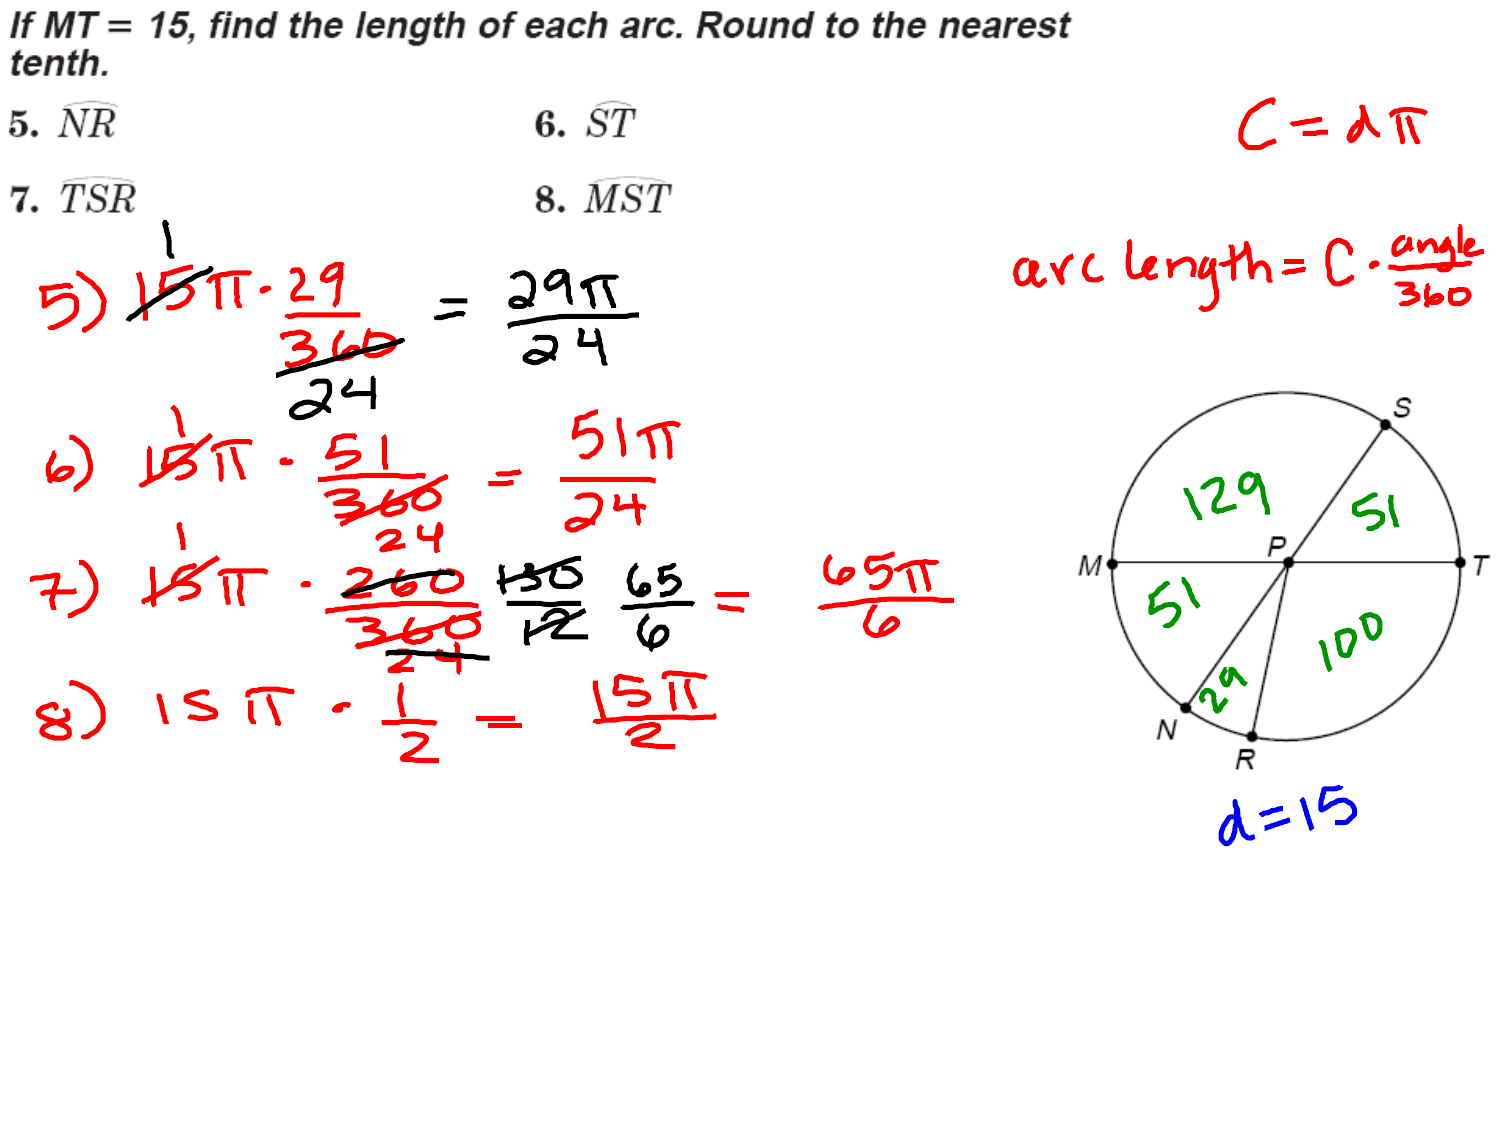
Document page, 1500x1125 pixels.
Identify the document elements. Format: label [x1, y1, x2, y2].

text_box [40, 284, 78, 329]
text_box [377, 530, 406, 551]
text_box [542, 609, 568, 624]
text_box [38, 672, 717, 761]
text_box [1264, 819, 1291, 830]
text_box [396, 569, 404, 578]
text_box [581, 276, 618, 289]
text_box [1083, 255, 1104, 281]
text_box [392, 582, 416, 596]
text_box [179, 580, 200, 600]
text_box [171, 405, 184, 438]
text_box [506, 602, 582, 606]
text_box [207, 272, 252, 283]
text_box [527, 609, 586, 637]
text_box [435, 312, 465, 319]
text_box [261, 287, 270, 292]
text_box [69, 436, 92, 491]
text_box [216, 281, 221, 310]
text_box [347, 618, 385, 645]
text_box [162, 444, 195, 469]
text_box [921, 567, 931, 592]
text_box [864, 604, 899, 637]
text_box [865, 553, 895, 589]
text_box [1464, 239, 1485, 256]
text_box [341, 571, 455, 597]
text_box [137, 272, 145, 307]
text_box [382, 501, 407, 516]
text_box [1348, 106, 1381, 142]
text_box [825, 556, 854, 586]
text_box [178, 523, 184, 550]
text_box [552, 620, 589, 638]
text_box [614, 495, 635, 510]
text_box [1439, 238, 1454, 264]
text_box [1220, 242, 1271, 283]
text_box [231, 448, 245, 480]
text_box [560, 478, 656, 482]
text_box [501, 583, 506, 594]
text_box [550, 567, 582, 588]
text_box [333, 330, 359, 357]
picture [0, 0, 1085, 230]
text_box [638, 504, 646, 509]
text_box [167, 238, 173, 259]
text_box [281, 459, 292, 464]
text_box [446, 617, 480, 638]
text_box [1370, 262, 1378, 268]
text_box [524, 565, 533, 574]
text_box [276, 339, 404, 377]
text_box [404, 617, 414, 633]
text_box [1327, 239, 1353, 285]
text_box [431, 569, 463, 593]
text_box [325, 602, 479, 613]
text_box [524, 564, 532, 569]
text_box [1283, 268, 1306, 275]
text_box [382, 435, 387, 470]
text_box [140, 433, 212, 486]
text_box [498, 557, 582, 583]
text_box [566, 494, 602, 531]
text_box [1396, 283, 1419, 305]
text_box [326, 435, 360, 469]
text_box [1302, 131, 1328, 135]
text_box [1425, 284, 1443, 306]
text_box [1230, 244, 1235, 260]
text_box [1438, 266, 1453, 271]
text_box [496, 470, 522, 476]
text_box [342, 380, 372, 396]
text_box [1300, 798, 1314, 830]
text_box [819, 598, 954, 609]
text_box [500, 565, 504, 581]
text_box [659, 564, 681, 596]
text_box [1290, 118, 1323, 126]
text_box [604, 282, 615, 308]
text_box [524, 336, 557, 364]
text_box [151, 566, 155, 596]
text_box [895, 560, 938, 571]
text_box [1259, 807, 1283, 817]
text_box [1014, 259, 1047, 287]
text_box [217, 452, 223, 481]
text_box [595, 329, 606, 366]
text_box [628, 564, 650, 596]
text_box [436, 656, 457, 661]
text_box [573, 411, 602, 458]
text_box [127, 267, 212, 321]
text_box [1397, 115, 1404, 143]
text_box [578, 329, 598, 346]
text_box [1168, 258, 1195, 277]
text_box [290, 380, 331, 419]
text_box [717, 605, 745, 611]
text_box [545, 270, 573, 304]
text_box [1393, 236, 1413, 256]
text_box [520, 575, 540, 590]
text_box [618, 417, 626, 457]
text_box [508, 314, 639, 327]
text_box [664, 430, 672, 459]
text_box [457, 657, 461, 671]
text_box [638, 422, 681, 436]
text_box [291, 269, 314, 301]
text_box [324, 490, 364, 517]
text_box [1417, 239, 1437, 254]
text_box [450, 616, 462, 620]
text_box [1051, 255, 1074, 284]
text_box [175, 456, 196, 479]
text_box [633, 493, 641, 524]
text_box [318, 474, 426, 481]
picture [1074, 345, 1500, 780]
text_box [1320, 786, 1356, 824]
text_box [403, 630, 432, 644]
text_box [525, 620, 529, 646]
text_box [1389, 108, 1427, 116]
text_box [418, 523, 442, 553]
text_box [341, 475, 447, 526]
text_box [906, 569, 916, 592]
text_box [1388, 262, 1472, 270]
text_box [1406, 116, 1419, 143]
text_box [363, 329, 396, 349]
text_box [389, 655, 414, 671]
text_box [413, 488, 440, 510]
text_box [219, 570, 268, 575]
text_box [437, 649, 452, 654]
text_box [281, 331, 316, 367]
text_box [172, 564, 196, 584]
text_box [29, 574, 59, 611]
text_box [1232, 270, 1236, 281]
text_box [588, 287, 596, 308]
text_box [67, 561, 97, 617]
text_box [1449, 288, 1470, 305]
text_box [76, 272, 105, 332]
text_box [1199, 257, 1218, 311]
text_box [621, 602, 695, 609]
text_box [1220, 800, 1255, 845]
text_box [235, 277, 241, 308]
text_box [47, 452, 72, 482]
text_box [160, 266, 194, 294]
text_box [344, 592, 372, 597]
text_box [345, 568, 371, 593]
text_box [454, 643, 459, 654]
text_box [41, 591, 72, 595]
text_box [1240, 99, 1277, 149]
text_box [224, 576, 229, 605]
text_box [321, 263, 343, 306]
text_box [356, 612, 482, 648]
text_box [237, 574, 244, 606]
text_box [1127, 239, 1158, 279]
text_box [364, 344, 396, 357]
text_box [212, 440, 253, 452]
text_box [143, 556, 219, 603]
text_box [286, 314, 361, 318]
text_box [382, 489, 393, 505]
text_box [167, 284, 194, 309]
text_box [488, 481, 514, 485]
text_box [385, 651, 490, 659]
text_box [510, 272, 535, 308]
text_box [647, 433, 655, 459]
text_box [638, 615, 668, 651]
